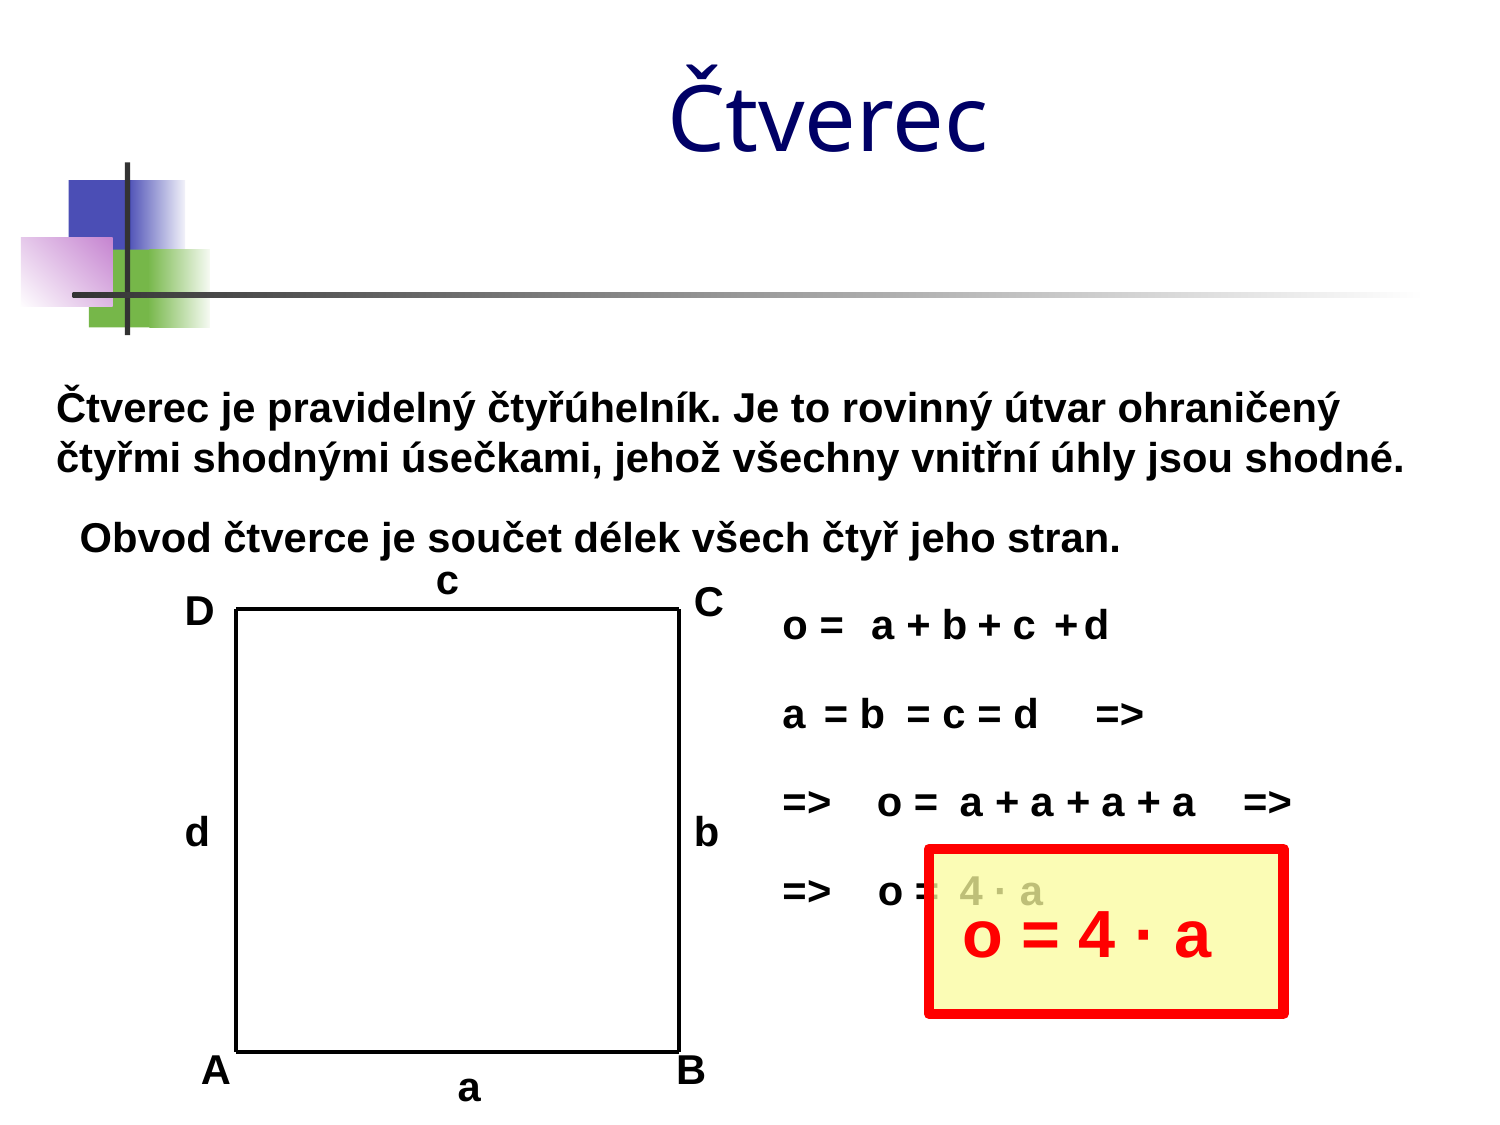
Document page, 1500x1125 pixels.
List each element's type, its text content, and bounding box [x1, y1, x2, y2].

text_box = c [891, 679, 962, 744]
text_box D [169, 576, 241, 642]
text_box = b [808, 679, 891, 744]
text_box d [1087, 590, 1140, 656]
text_box = d [962, 679, 1057, 744]
text_box b [684, 797, 750, 863]
text_box c [1020, 590, 1039, 656]
text_box b [945, 590, 962, 656]
text_box a [864, 590, 891, 656]
text_box o = [767, 590, 864, 656]
text_box o = [862, 767, 944, 833]
text_box d [169, 797, 231, 863]
text_box + [1051, 767, 1105, 833]
text_box o = [863, 856, 929, 922]
text_box Čtverec je pravidelný čtyřúhelník. Je to rovinný útvar ohraničený čtyřmi shodnými úsečkami, jehož všechny vnitřní úhly jsou shodné. [41, 373, 1424, 489]
text_box a [944, 767, 980, 833]
text_box => [1228, 767, 1311, 833]
text_box + [1039, 590, 1087, 656]
text_box + [891, 590, 945, 656]
title Čtverec [188, 34, 1468, 276]
text_box a [1105, 767, 1121, 833]
text_box + [980, 767, 1040, 833]
text_box => [767, 856, 851, 922]
text_box a [1040, 767, 1051, 833]
text_box C [679, 569, 750, 633]
text_box a [442, 1061, 514, 1117]
text_box => [767, 767, 851, 833]
text_box => [1080, 679, 1164, 744]
text_box Obvod čtverce je součet délek všech čtyř jeho stran. [64, 503, 1192, 569]
text_box c [421, 569, 492, 608]
text_box A [186, 1035, 257, 1101]
text_box o = 4 · a [947, 883, 1261, 978]
text_box [929, 848, 1284, 1014]
text_box a [1164, 767, 1228, 833]
text_box B [661, 1035, 733, 1101]
text_box + [1121, 767, 1164, 833]
text_box + [962, 590, 1020, 656]
text_box a [767, 679, 808, 744]
